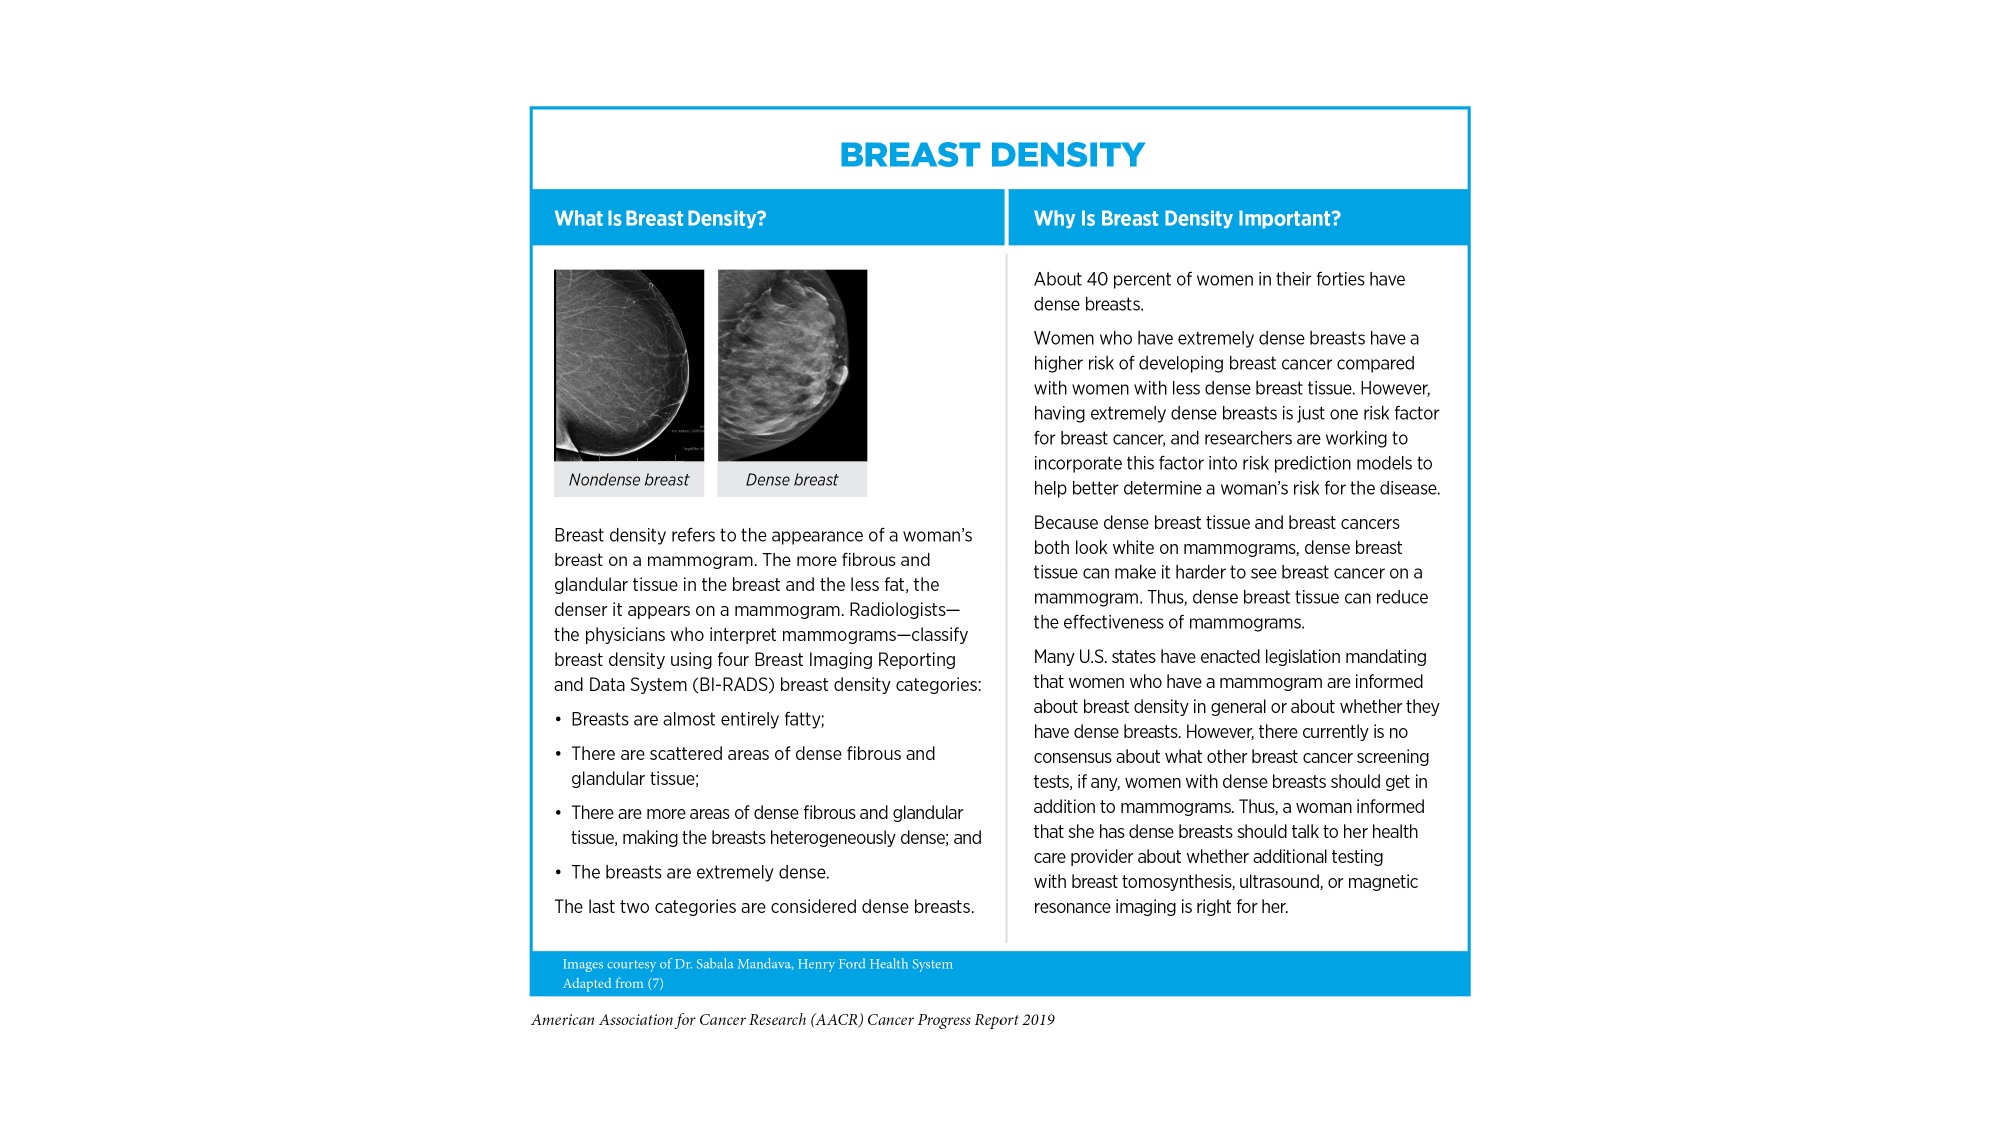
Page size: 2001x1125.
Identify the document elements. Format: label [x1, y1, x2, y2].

picture [492, 76, 1508, 1049]
